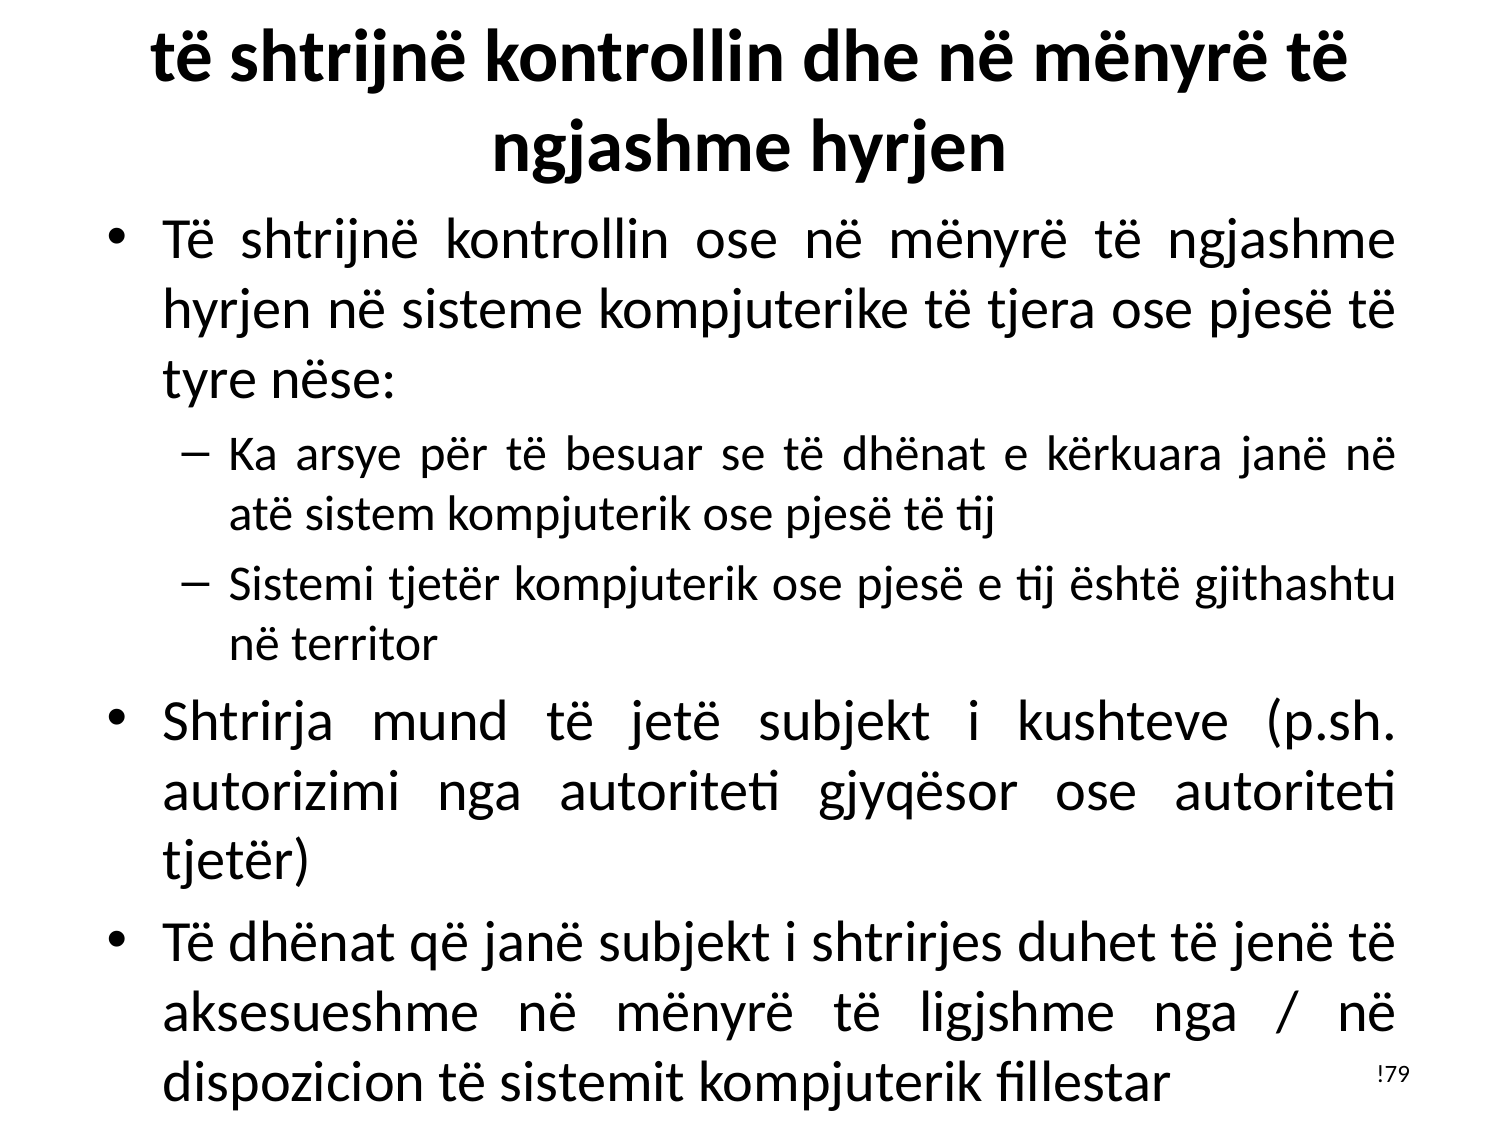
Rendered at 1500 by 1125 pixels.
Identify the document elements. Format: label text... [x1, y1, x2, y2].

title të shtrijnë kontrollin dhe në mënyrë të ngjashme hyrjen [74, 0, 1426, 193]
slide_number !79 [1074, 1042, 1425, 1103]
list Të shtrijnë kontrollin ose në mënyrë të ngjashme hyrjen në sisteme kompjuterike të tjera ose pjesë të tyre nëse: Ka arsye për të besuar se të dhënat e kërkuara janë në atë sistem kompjuterik ose pjesë të tij Sistemi tjetër kompjuterik ose pjesë e tij është gjithashtu në territor Shtrirja mund të jetë subjekt i kushteve (p.sh. autorizimi nga autoriteti gjyqësor ose autoriteti tjetër) Të dhënat që janë subjekt i shtrirjes duhet të jenë të aksesueshme në mënyrë të ligjshme nga / në dispozicion të sistemit kompjuterik fillestar [91, 192, 1413, 1103]
